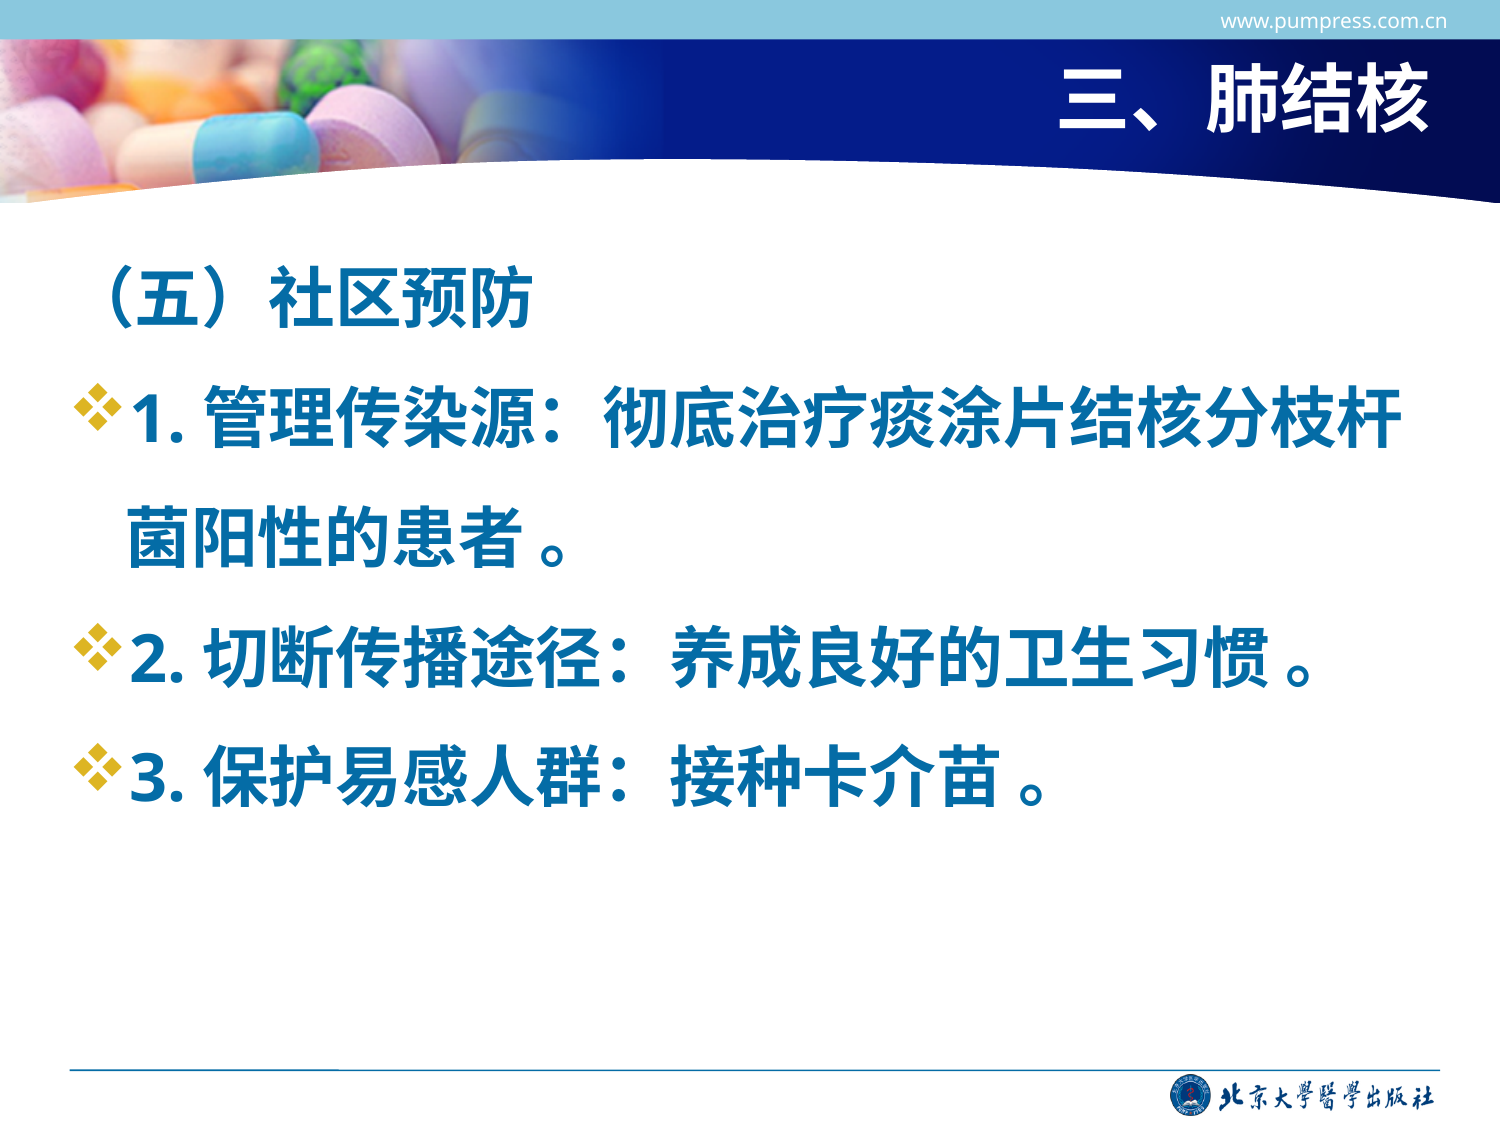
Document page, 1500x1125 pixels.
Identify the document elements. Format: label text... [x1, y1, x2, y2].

text_box www.pumpress.com.cn [1024, 0, 1463, 38]
picture [1170, 1074, 1436, 1118]
title 三、肺结核 [137, 49, 1463, 143]
list （五）社区预防 1.管理传染源：彻底治疗痰涂片结核分枝杆菌阳性的患者 。 2.切断传播途径：养成良好的卫生习惯 。 3.保护易感人群：接种卡介苗 。 [52, 207, 1466, 1056]
picture [0, 40, 1500, 203]
